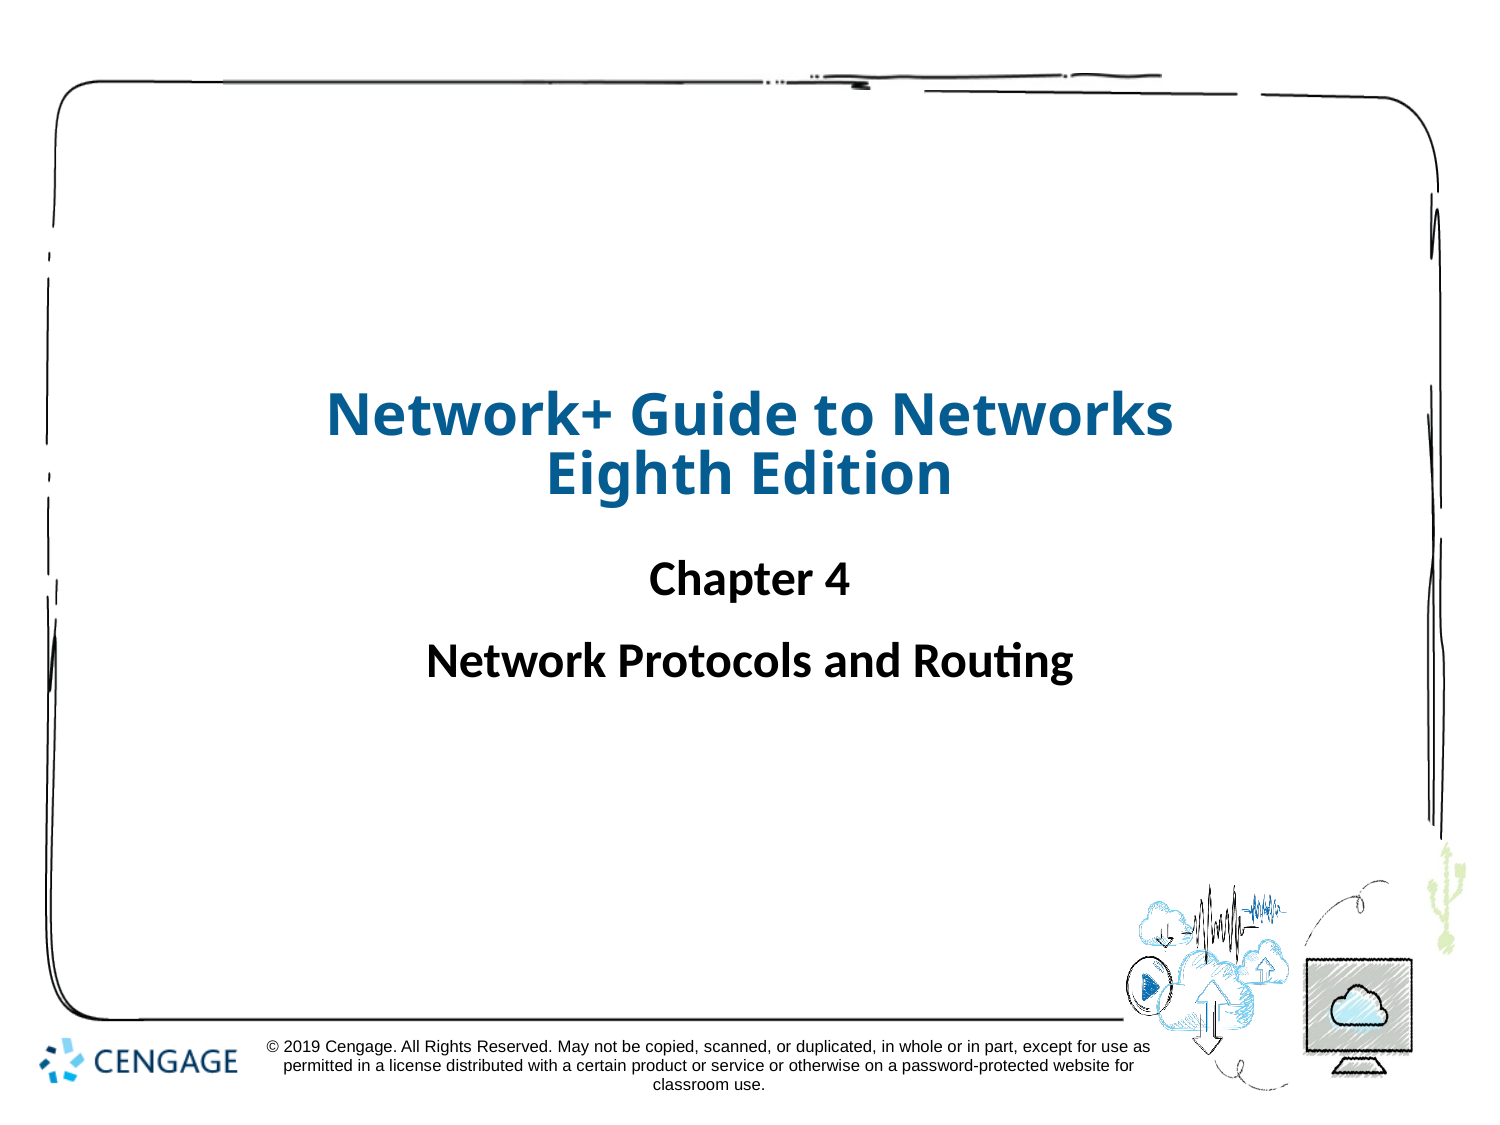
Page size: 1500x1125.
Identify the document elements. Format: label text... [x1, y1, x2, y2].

picture [19, 41, 1475, 1118]
picture [1302, 863, 1413, 1079]
title Network+ Guide to Networks Eighth Edition [114, 387, 1386, 507]
subtitle Chapter 4 Network Protocols and Routing [114, 549, 1386, 691]
list © 2019 Cengage. All Rights Reserved. May not be copied, scanned, or duplicated, in whole or in part, except for use as permitted in a license distributed with a certain product or service or otherwise on a password-protected website for classroom use. [243, 1037, 1175, 1096]
